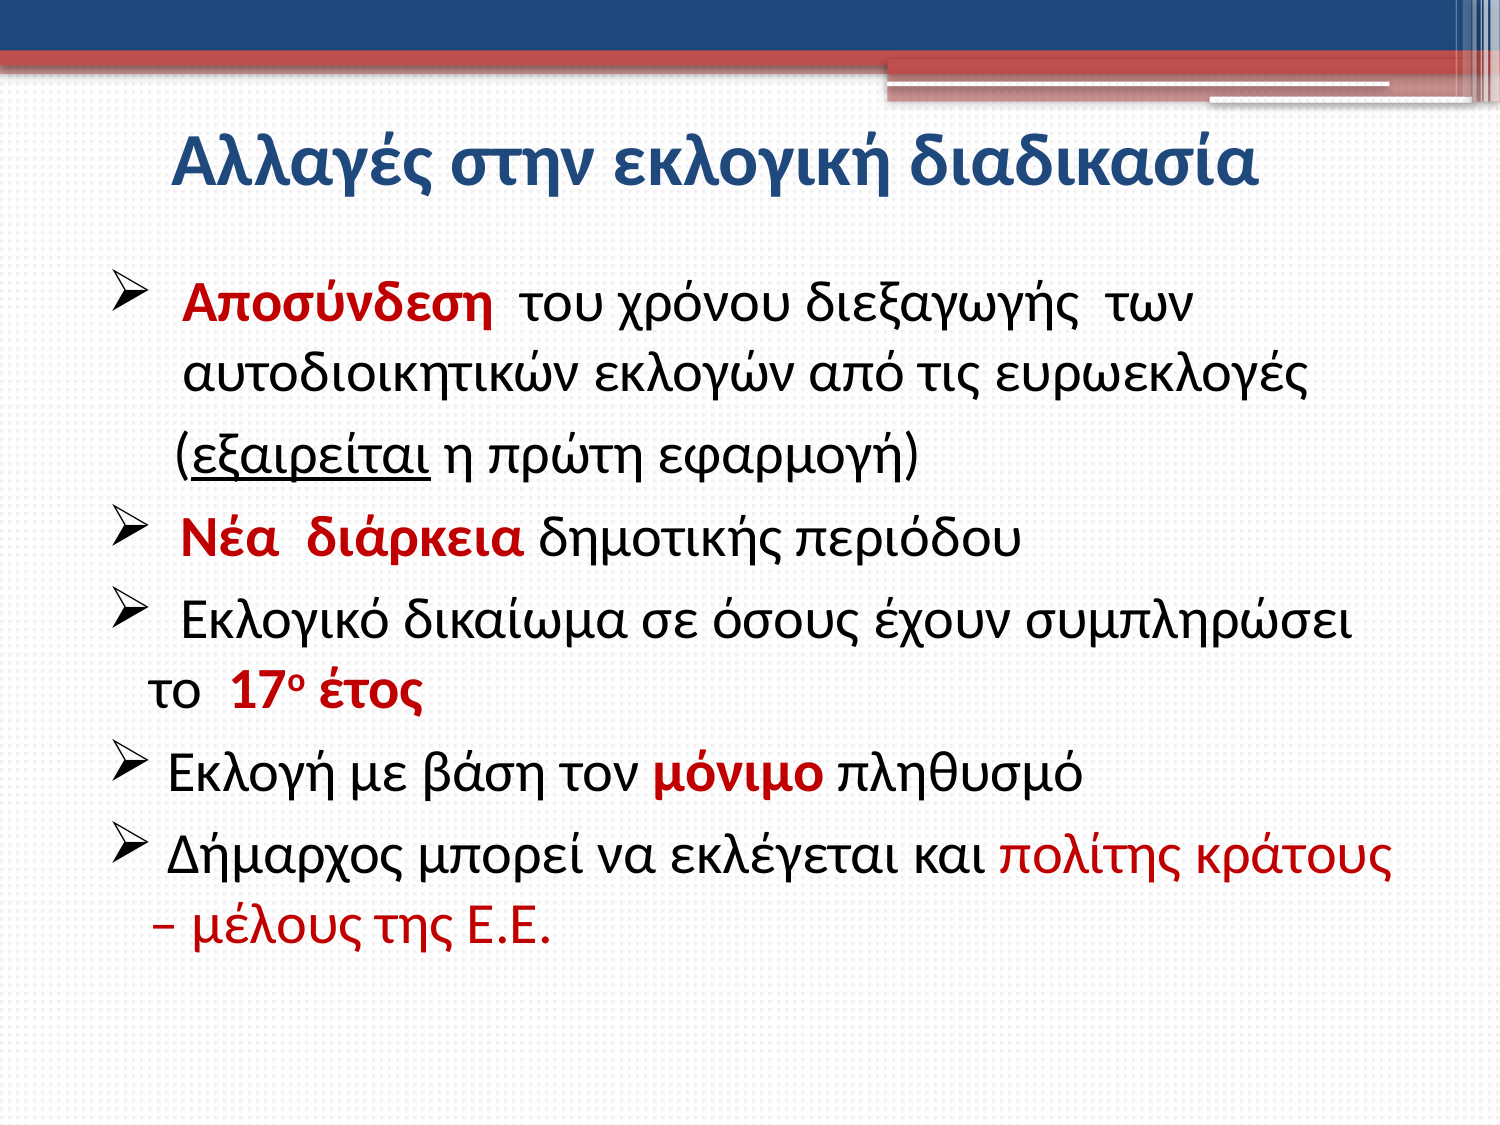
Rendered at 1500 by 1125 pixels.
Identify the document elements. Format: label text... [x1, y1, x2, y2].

title Αλλαγές στην εκλογική διαδικασία [75, 66, 1425, 244]
text_box Αποσύνδεση του χρόνου διεξαγωγής των αυτοδιοικητικών εκλογών από τις ευρωεκλογές (εξαιρείται η πρώτη εφαρμογή) Νέα διάρκεια δημοτικής περιόδου Εκλογικό δικαίωμα σε όσους έχουν συμπληρώσει το 17ο έτος Εκλογή με βάση τον μόνιμο πληθυσμό Δήμαρχος μπορεί να εκλέγεται και πολίτης κράτους – μέλους της Ε.Ε. [74, 255, 1425, 1094]
